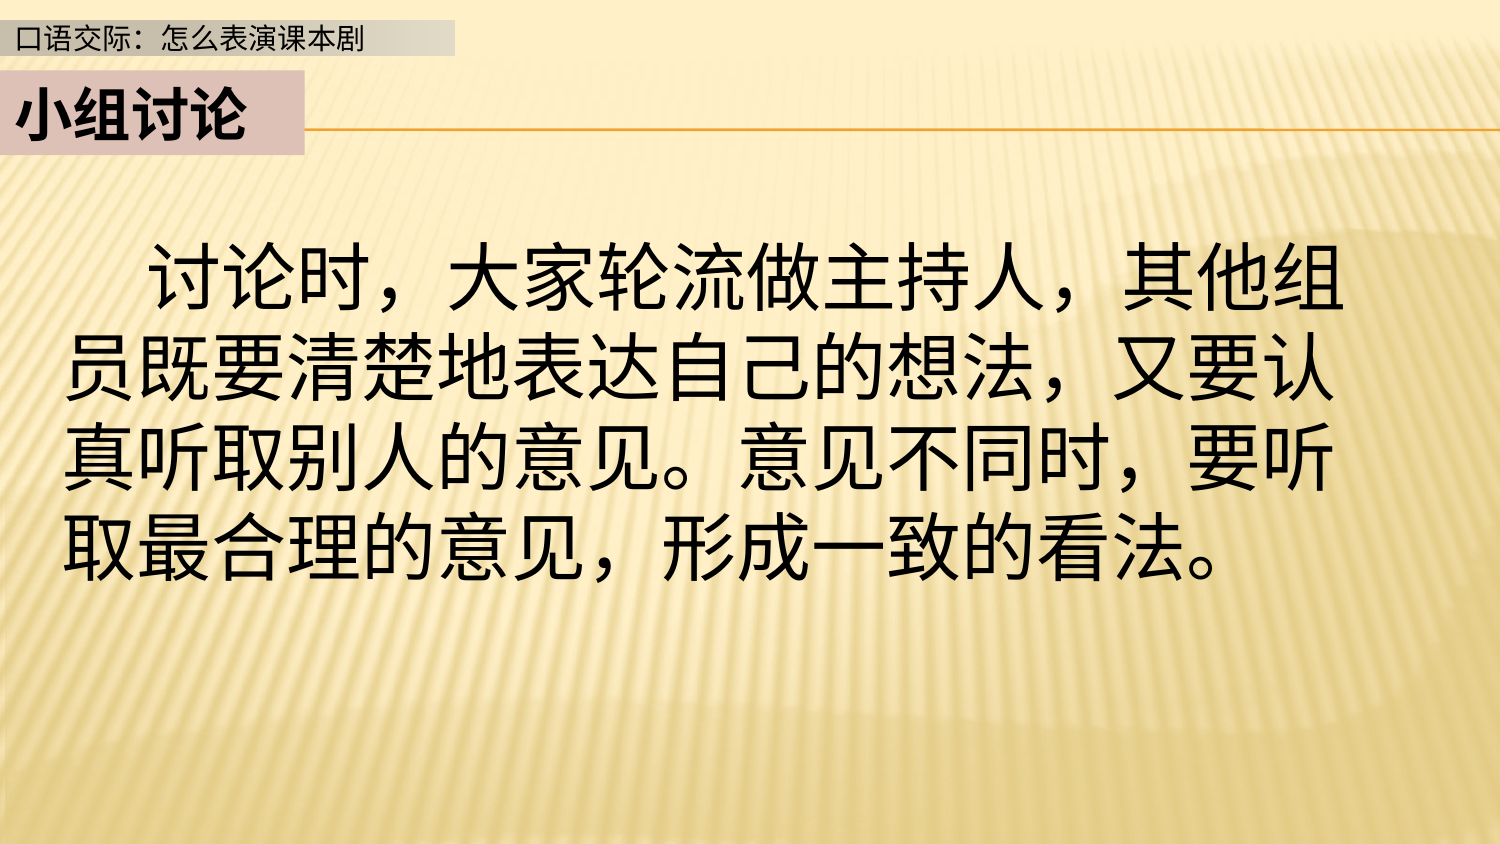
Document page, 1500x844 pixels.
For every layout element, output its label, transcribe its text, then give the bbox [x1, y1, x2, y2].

text_box 小组讨论 [0, 70, 305, 156]
text_box 讨论时，大家轮流做主持人，其他组员既要清楚地表达自己的想法，又要认真听取别人的意见。意见不同时，要听取最合理的意见，形成一致的看法。 [46, 222, 1407, 598]
